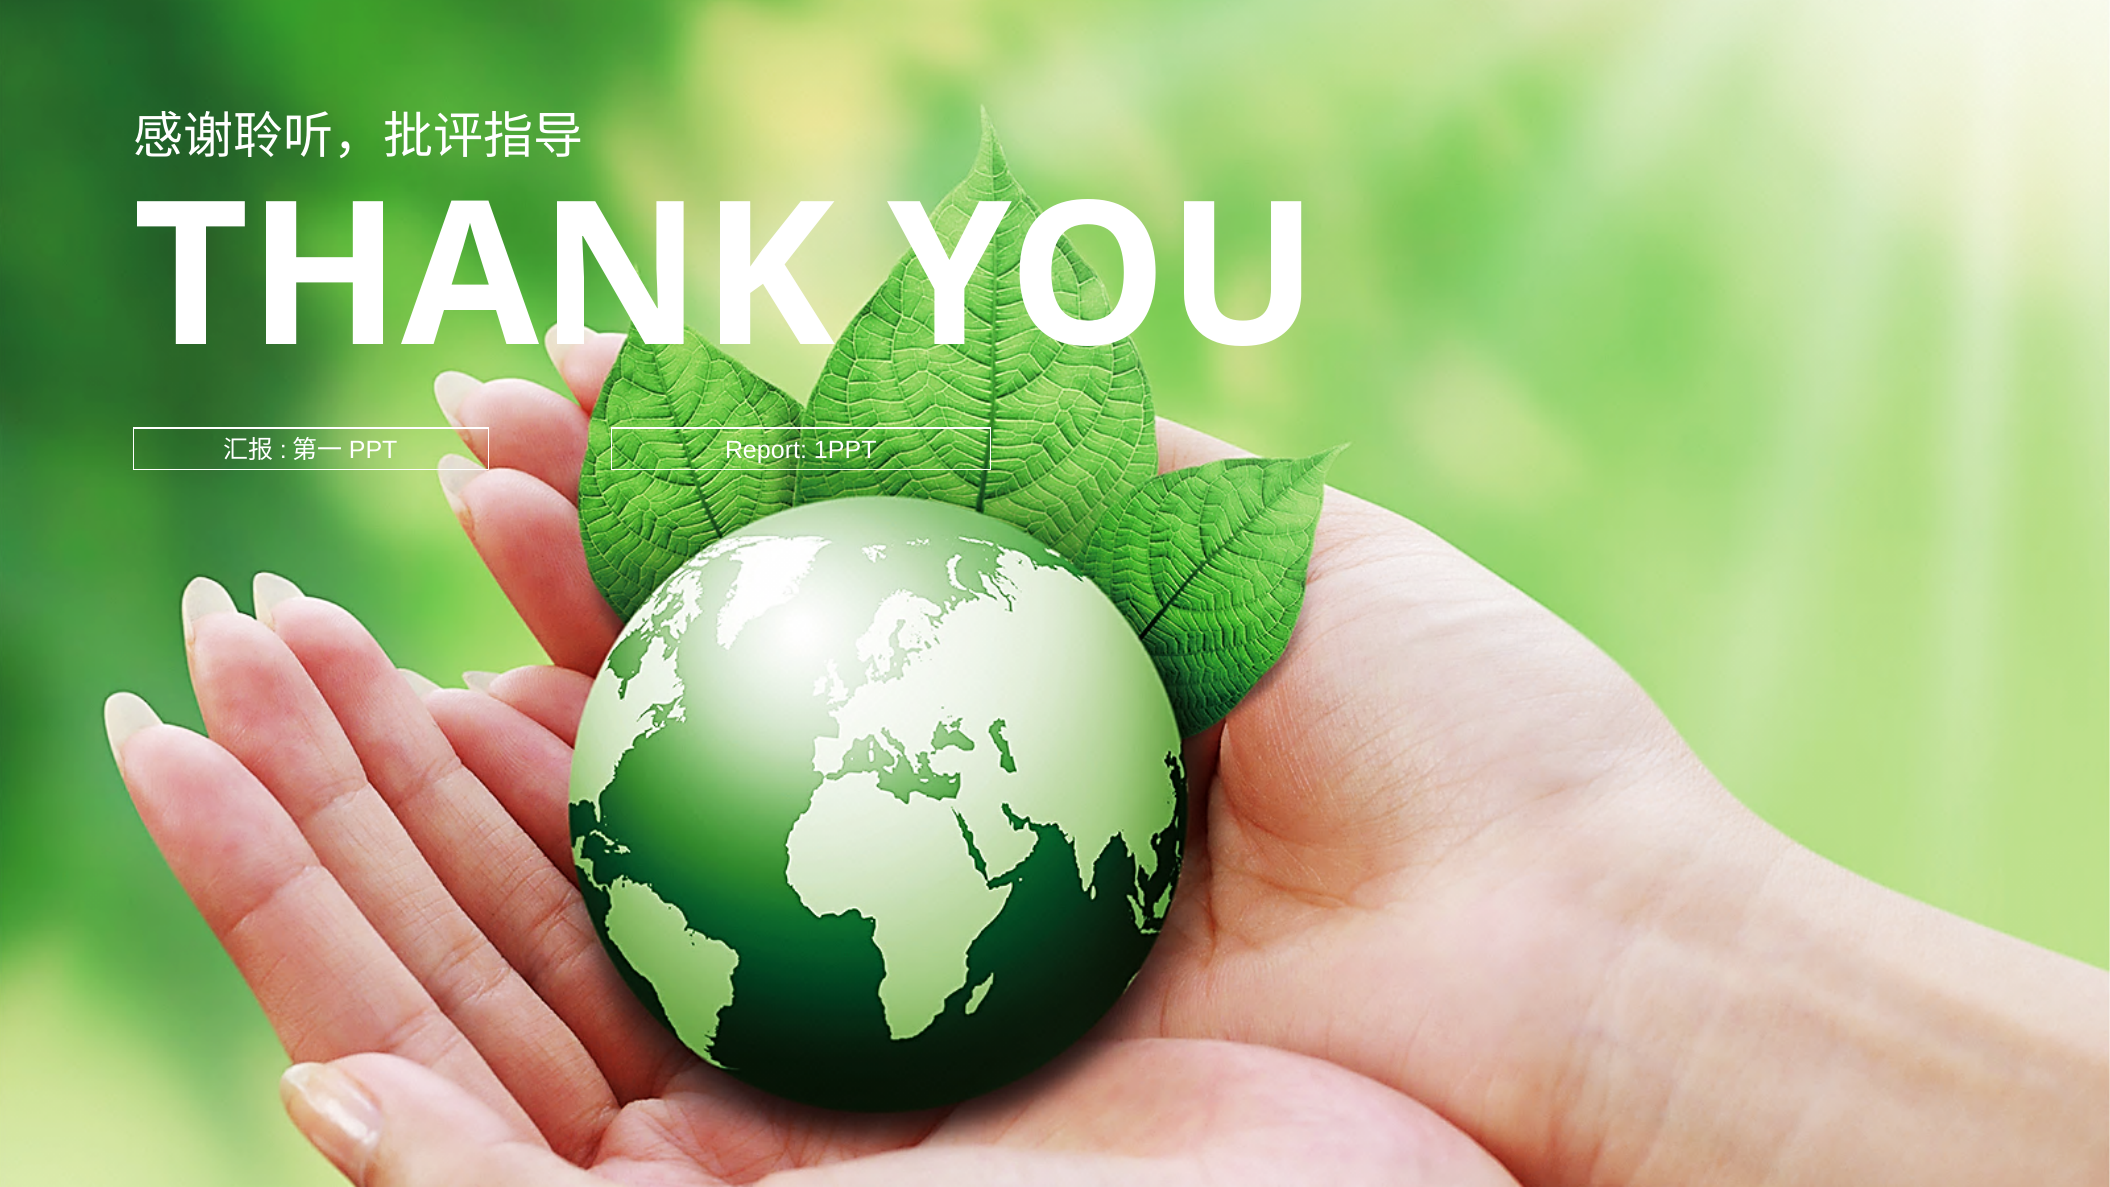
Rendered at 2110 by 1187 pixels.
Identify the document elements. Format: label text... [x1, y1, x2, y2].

text_box [0, 0, 2110, 1187]
text_box THANK YOU [133, 144, 1658, 385]
text_box 汇报:第一PPT [133, 427, 489, 470]
text_box Report: 1PPT [611, 427, 991, 470]
text_box 感谢聆听，批评指导 [133, 103, 1408, 164]
